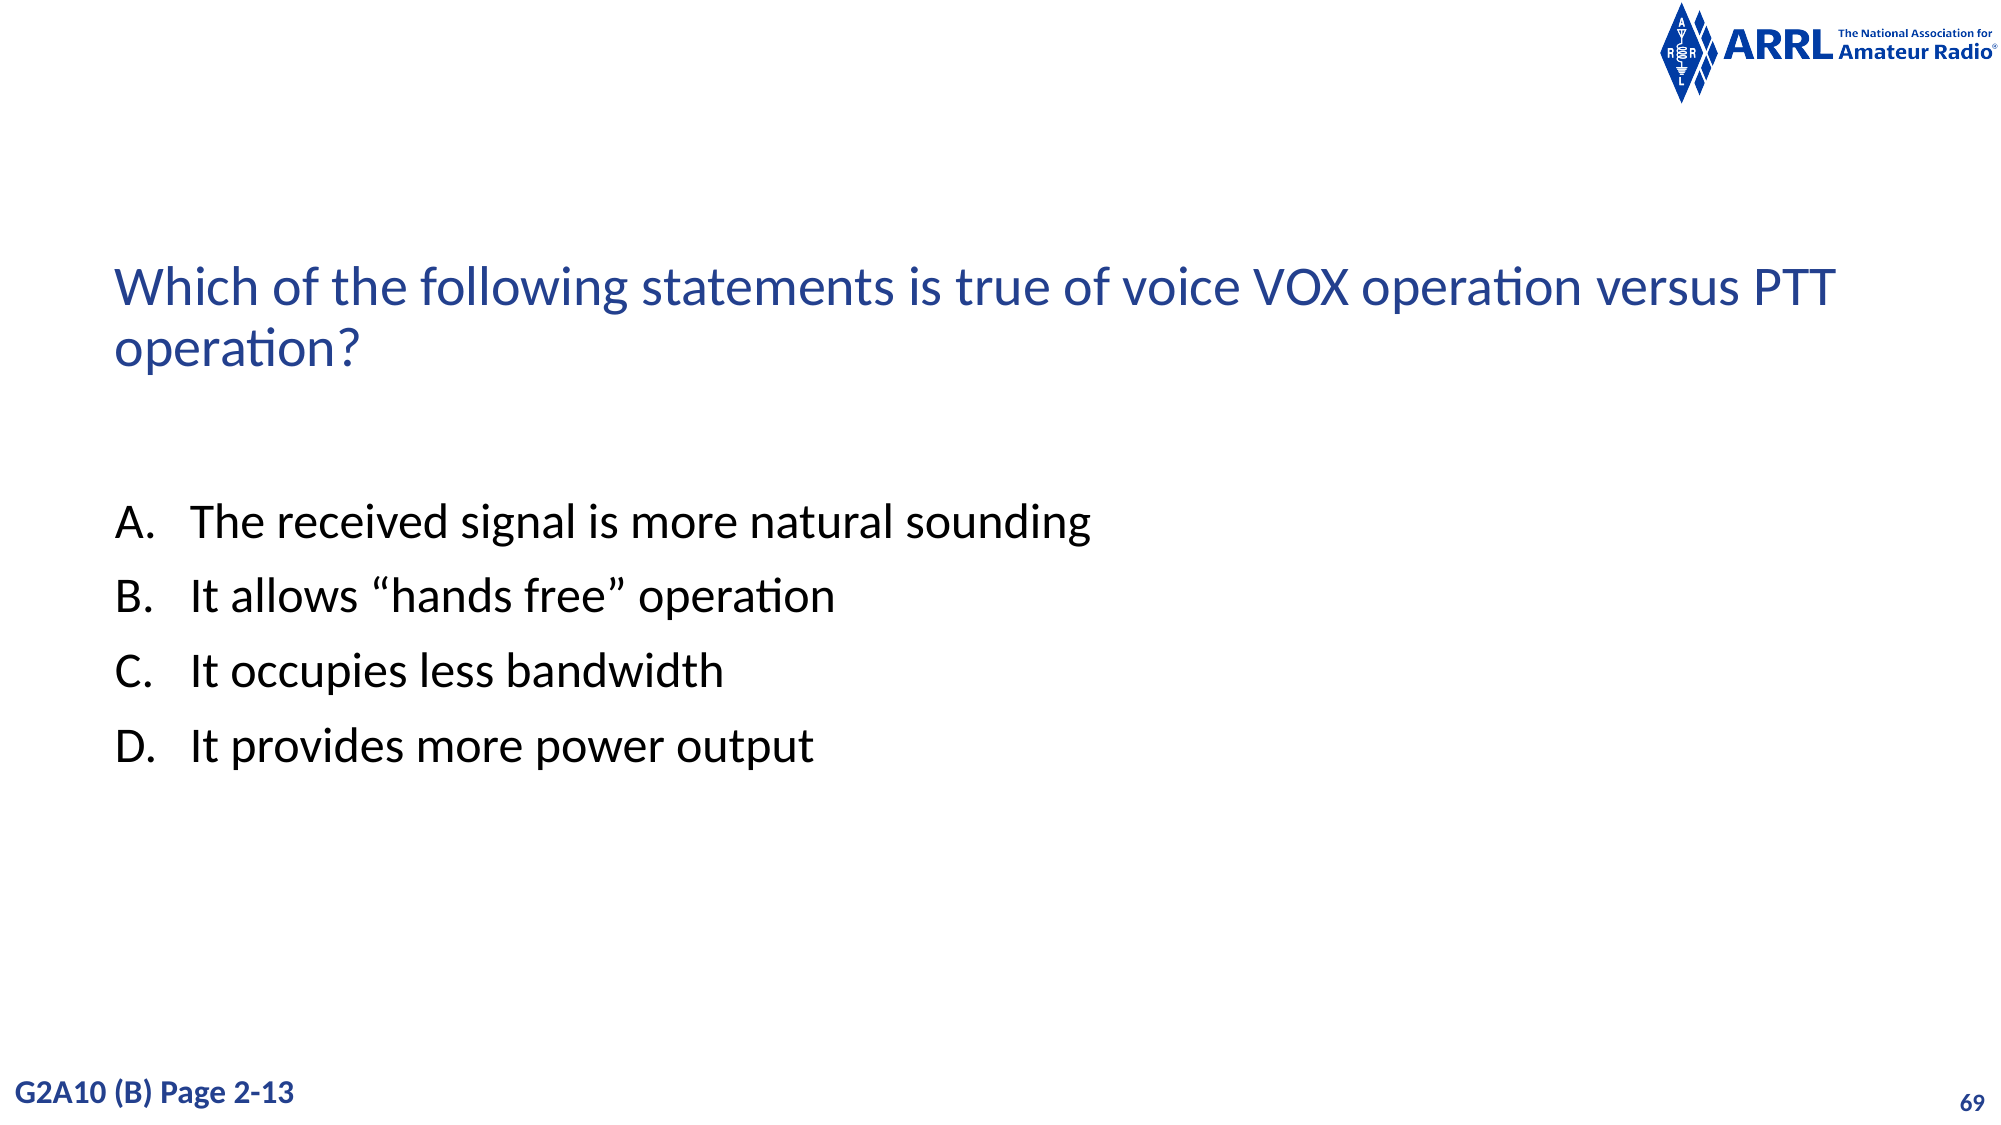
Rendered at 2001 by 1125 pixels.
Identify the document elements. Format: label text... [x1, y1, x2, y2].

picture [1658, 0, 1999, 106]
text_box G2A10 (B) Page 2-13 [0, 1062, 1313, 1118]
title Which of the following statements is true of voice VOX operation versus PTT operation? [99, 249, 1900, 388]
text_box 69 [1899, 1079, 2000, 1125]
list The received signal is more natural sounding It allows “hands free” operation It occupies less bandwidth It provides more power output [99, 487, 1900, 1005]
